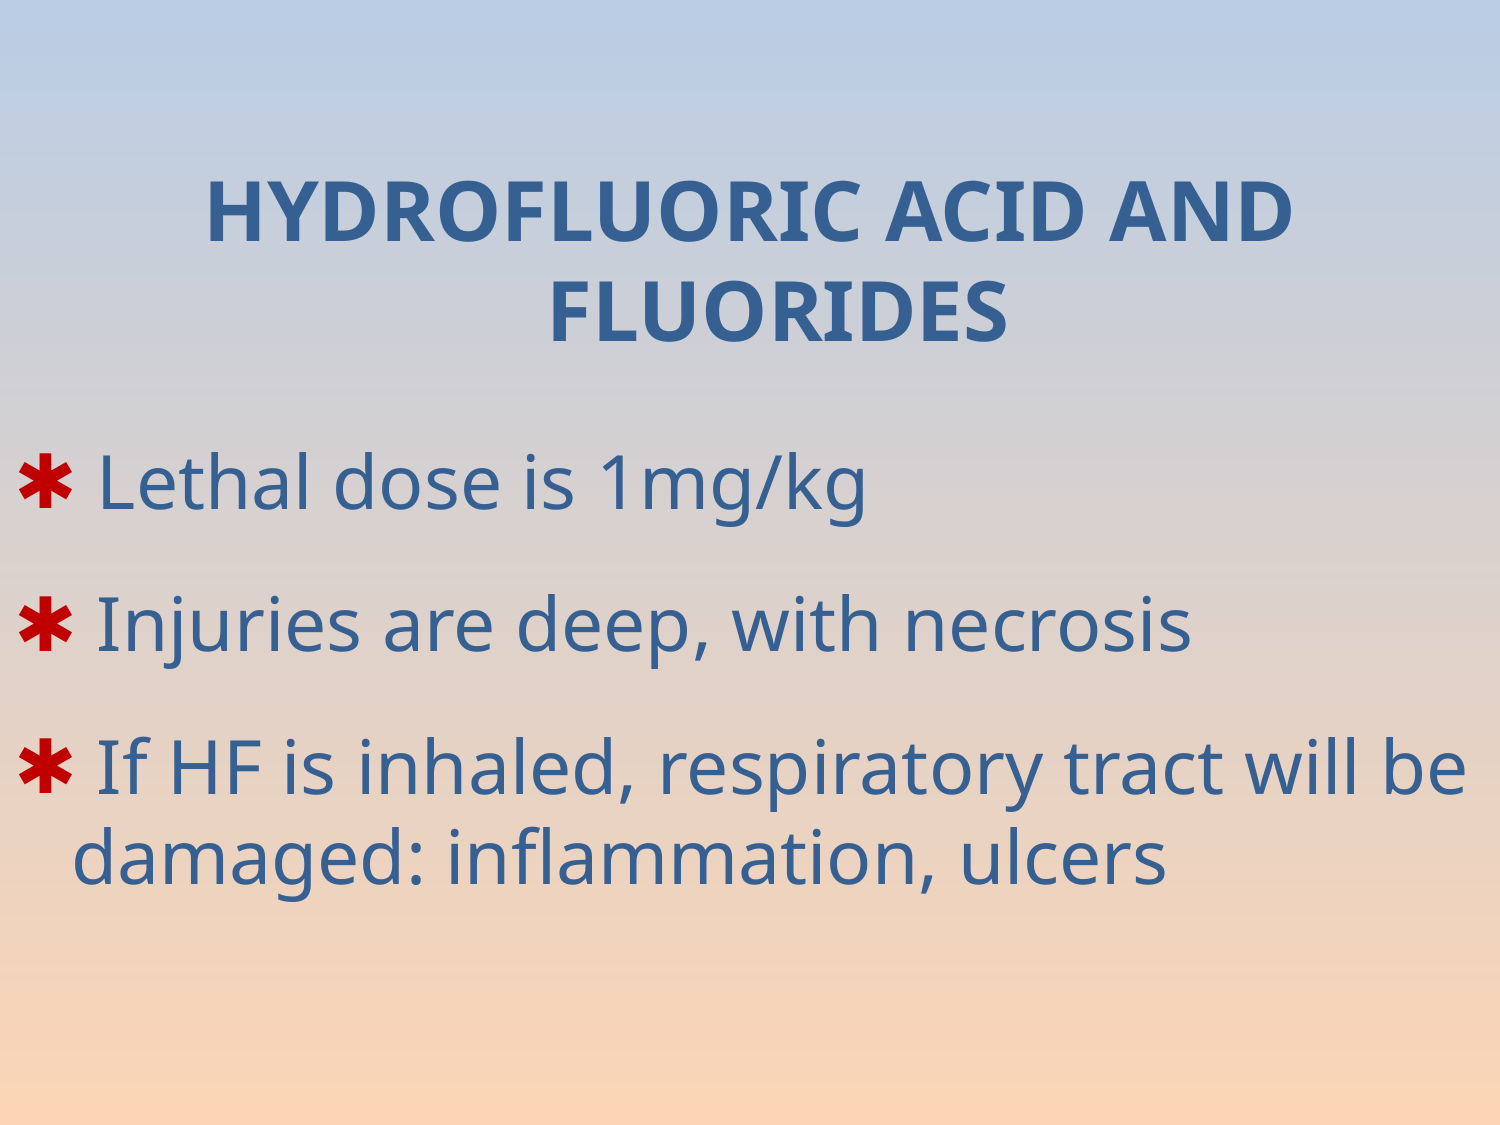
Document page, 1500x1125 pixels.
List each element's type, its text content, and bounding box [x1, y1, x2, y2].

text_box HYDROFLUORIC ACID AND FLUORIDES Lethal dose is 1mg/kg Injuries are deep, with necrosis If HF is inhaled, respiratory tract will be damaged: inflammation, ulcers [0, 0, 1500, 1125]
